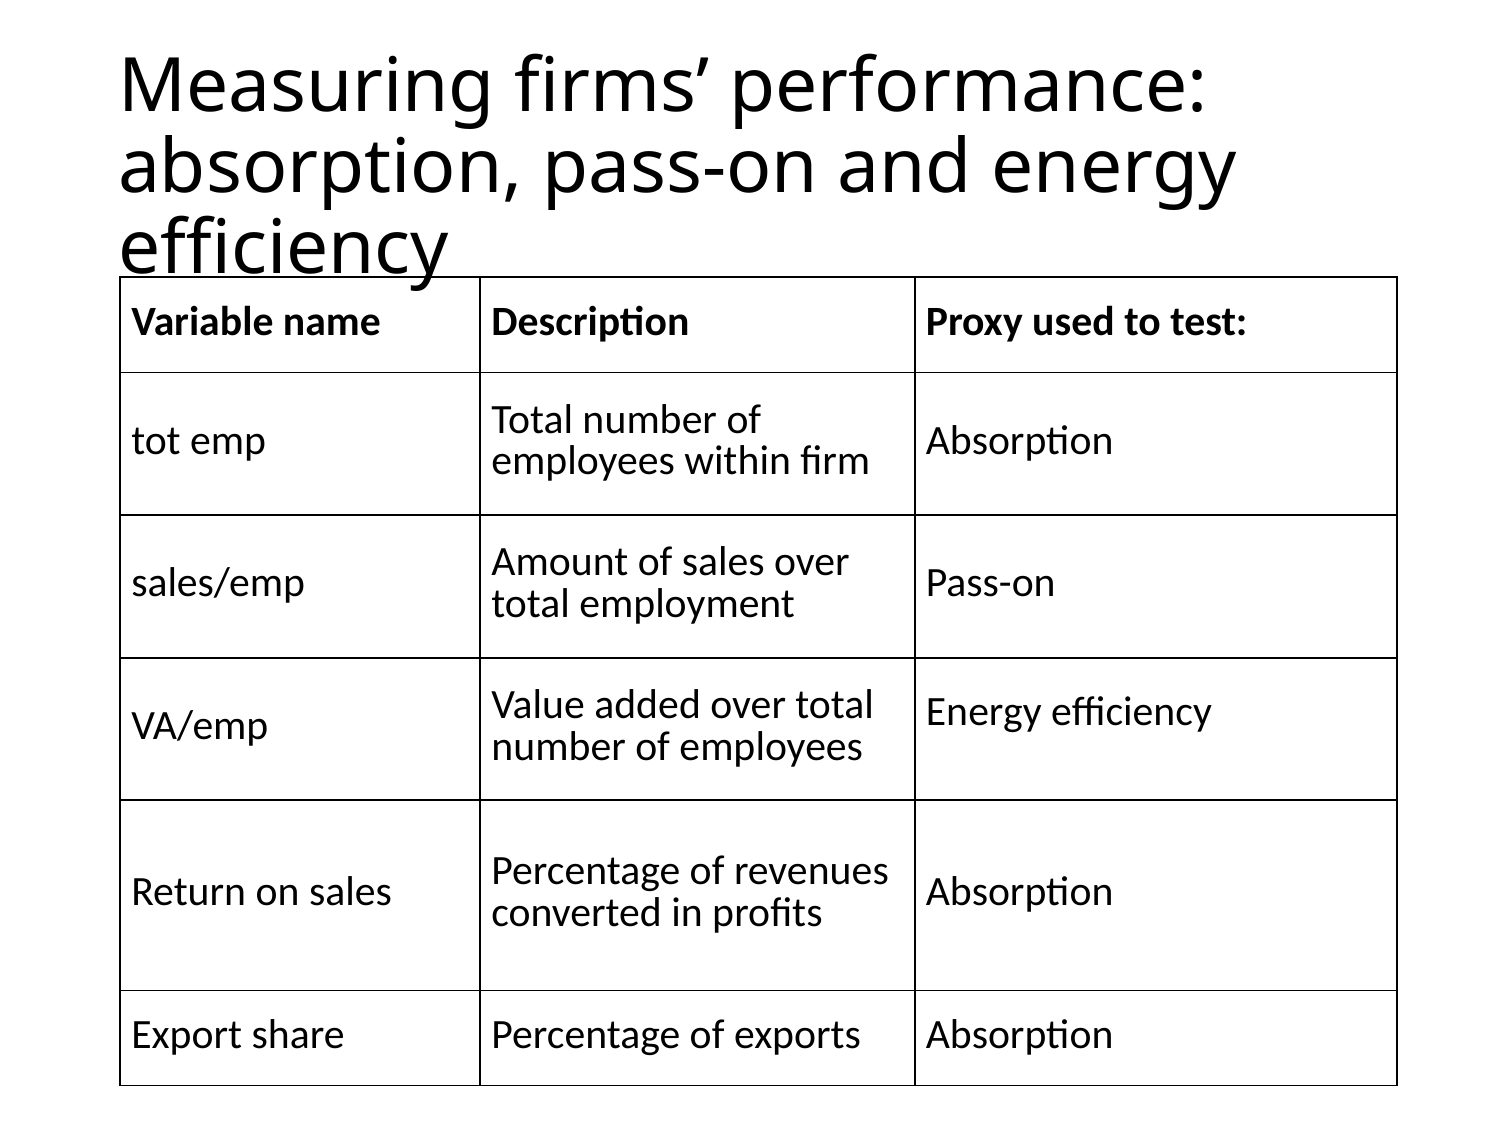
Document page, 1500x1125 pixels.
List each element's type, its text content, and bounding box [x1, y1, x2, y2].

table_header Variable name [121, 278, 479, 372]
table_cell Absorption [916, 991, 1396, 1085]
table_cell Absorption [916, 373, 1396, 514]
table_cell Export share [121, 991, 479, 1085]
table_cell Total number of employees within firm [481, 373, 914, 514]
table_cell VA/emp [121, 659, 479, 799]
table_cell Value added over total number of employees [481, 659, 914, 799]
title Measuring firms’ performance: absorption, pass-on and energy efficiency [103, 59, 1397, 278]
table_cell Percentage of exports [481, 991, 914, 1085]
table_cell sales/emp [121, 516, 479, 657]
table_cell Pass-on [916, 516, 1396, 657]
table_cell Energy efficiency [916, 659, 1396, 799]
table_header Proxy used to test: [916, 278, 1396, 372]
table_cell tot emp [121, 373, 479, 514]
table_cell Absorption [916, 801, 1396, 990]
table_cell Return on sales [121, 801, 479, 990]
table_cell Amount of sales over total employment [481, 516, 914, 657]
table_header Description [481, 278, 914, 372]
table_cell Percentage of revenues converted in profits [481, 801, 914, 990]
